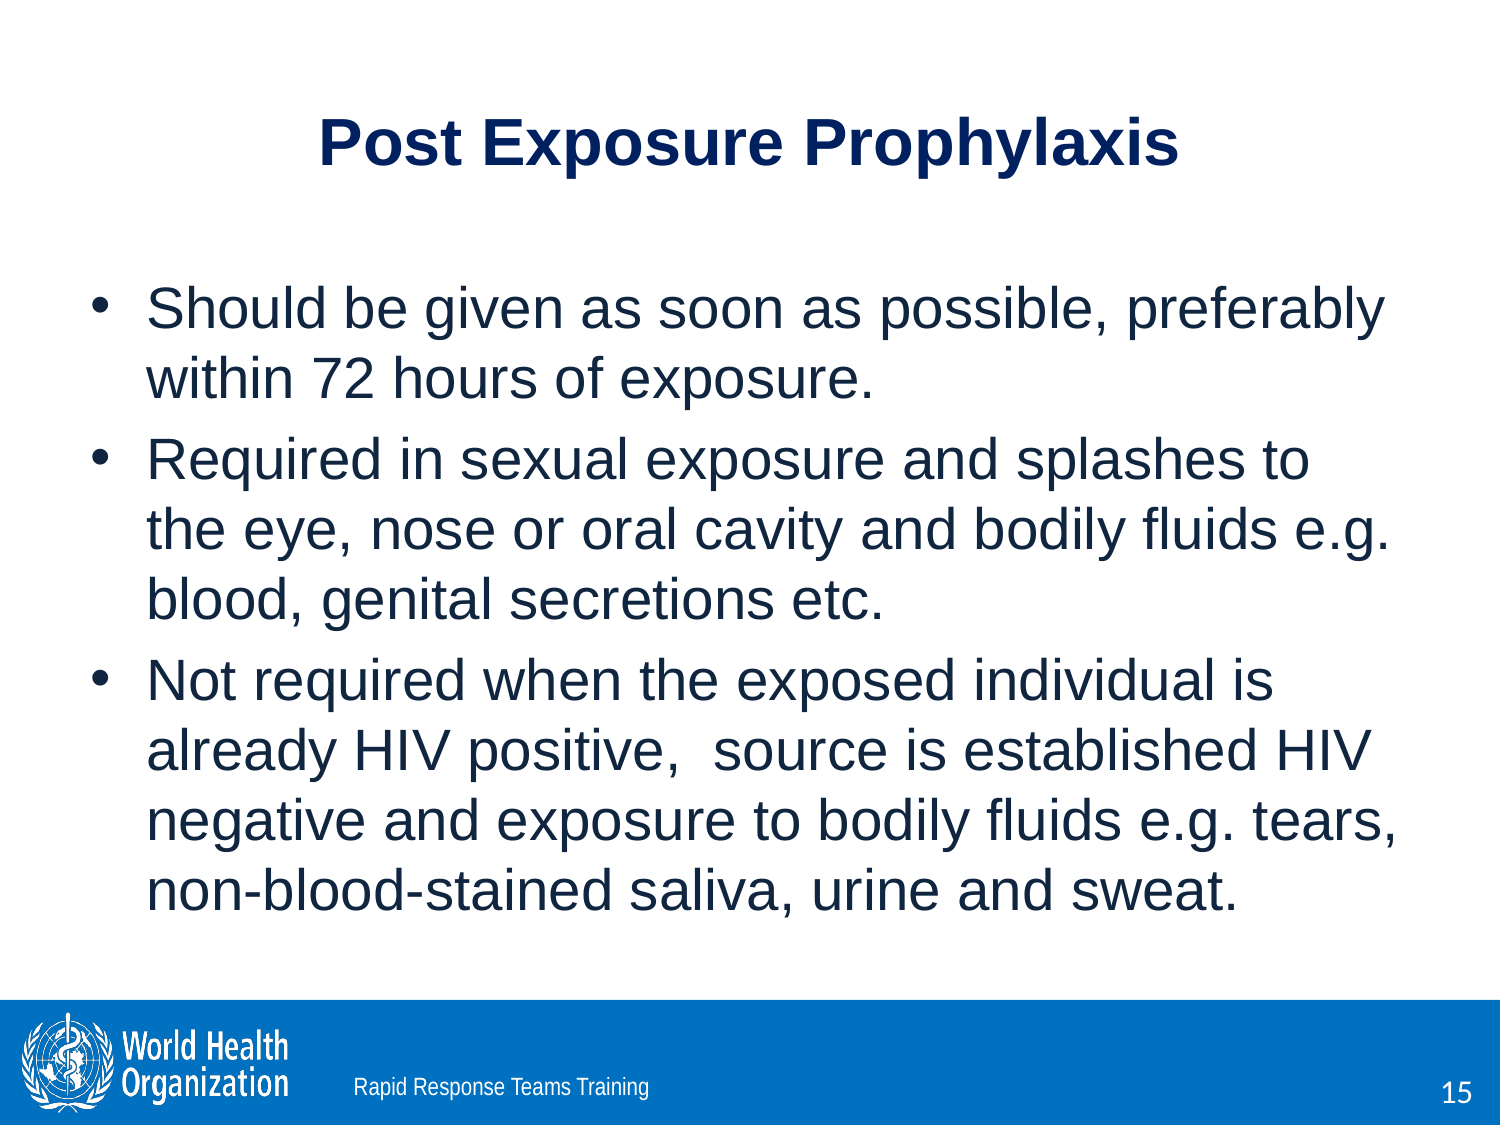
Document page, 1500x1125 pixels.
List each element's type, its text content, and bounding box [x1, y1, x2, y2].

title Post Exposure Prophylaxis [75, 45, 1425, 233]
list Should be given as soon as possible, preferably within 72 hours of exposure. Required in sexual exposure and splashes to the eye, nose or oral cavity and bodily fluids e.g. blood, genital secretions etc. Not required when the exposed individual is already HIV positive, source is established HIV negative and exposure to bodily fluids e.g. tears, non-blood-stained saliva, urine and sweat. [75, 262, 1425, 1005]
picture [21, 1012, 288, 1113]
